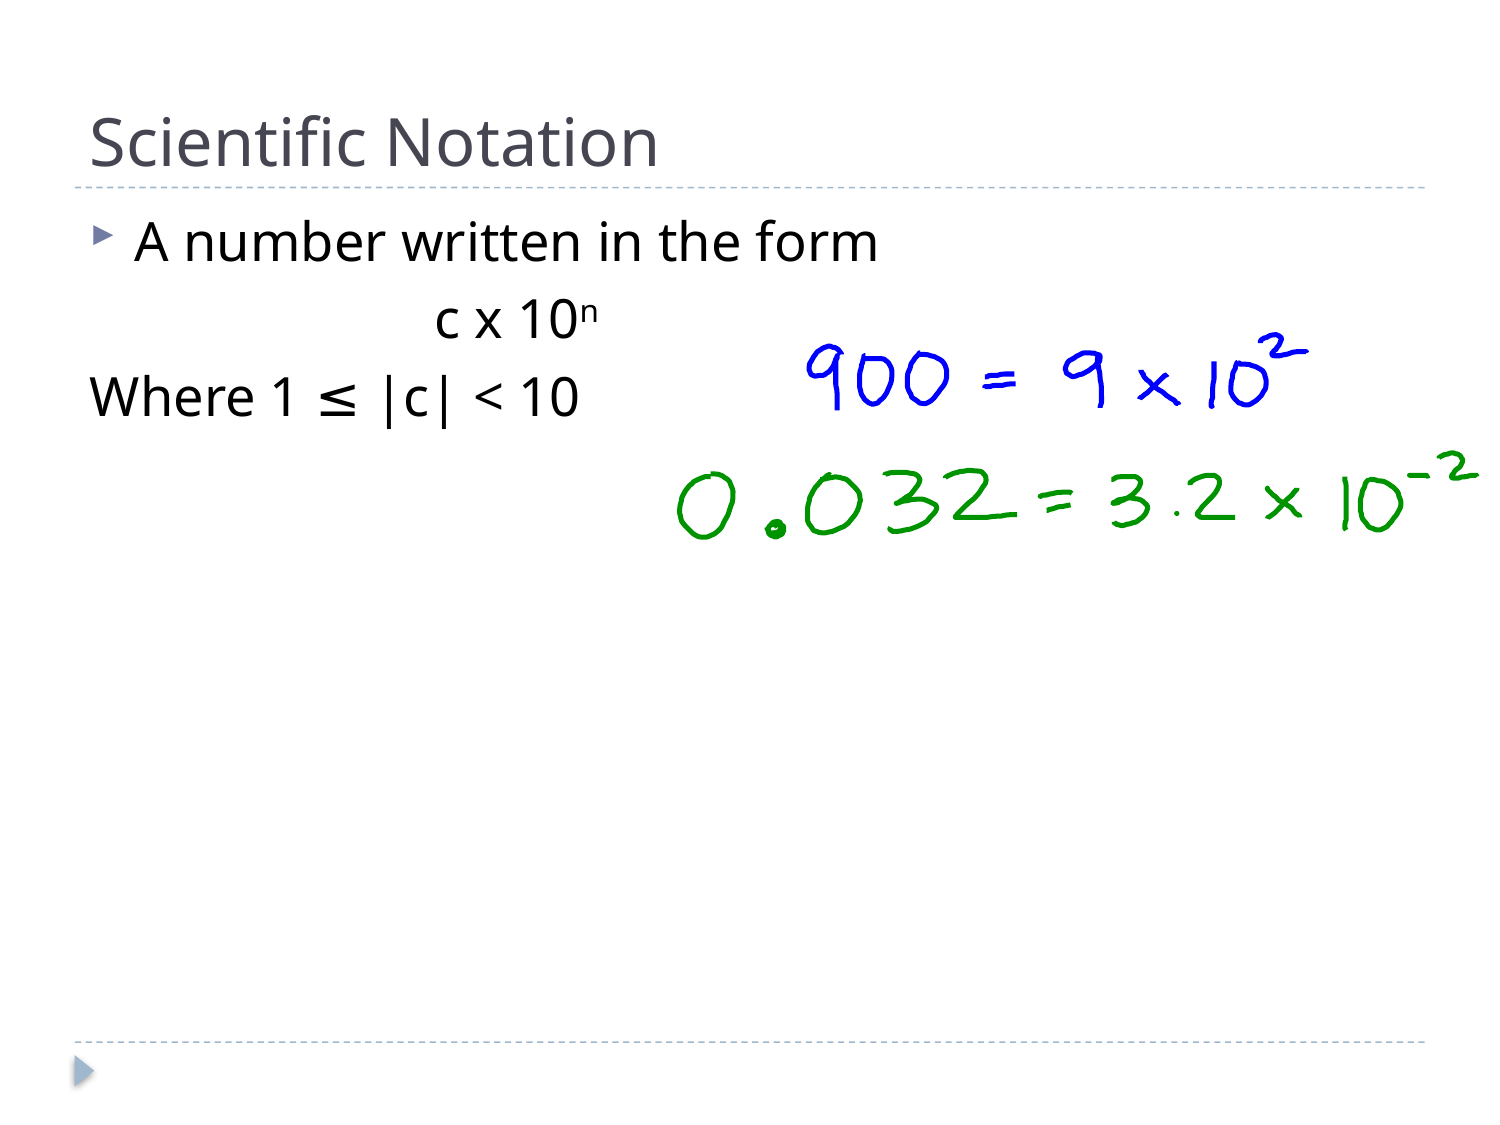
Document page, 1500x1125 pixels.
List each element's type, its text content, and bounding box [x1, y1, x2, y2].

text_box [1138, 373, 1169, 400]
text_box [984, 373, 1015, 378]
text_box [1230, 361, 1267, 406]
title Scientific Notation [75, 24, 1425, 188]
text_box [1259, 333, 1308, 357]
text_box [679, 452, 1478, 538]
text_box [906, 352, 948, 405]
text_box [1064, 352, 1103, 408]
text_box [808, 345, 843, 411]
text_box [984, 383, 1016, 389]
text_box [1140, 369, 1156, 386]
text_box [858, 354, 893, 405]
text_box [1210, 361, 1215, 408]
list A number written in the form c x 10n Where 1 ≤ |c| < 10 [75, 200, 1425, 1010]
text_box [1154, 385, 1180, 406]
